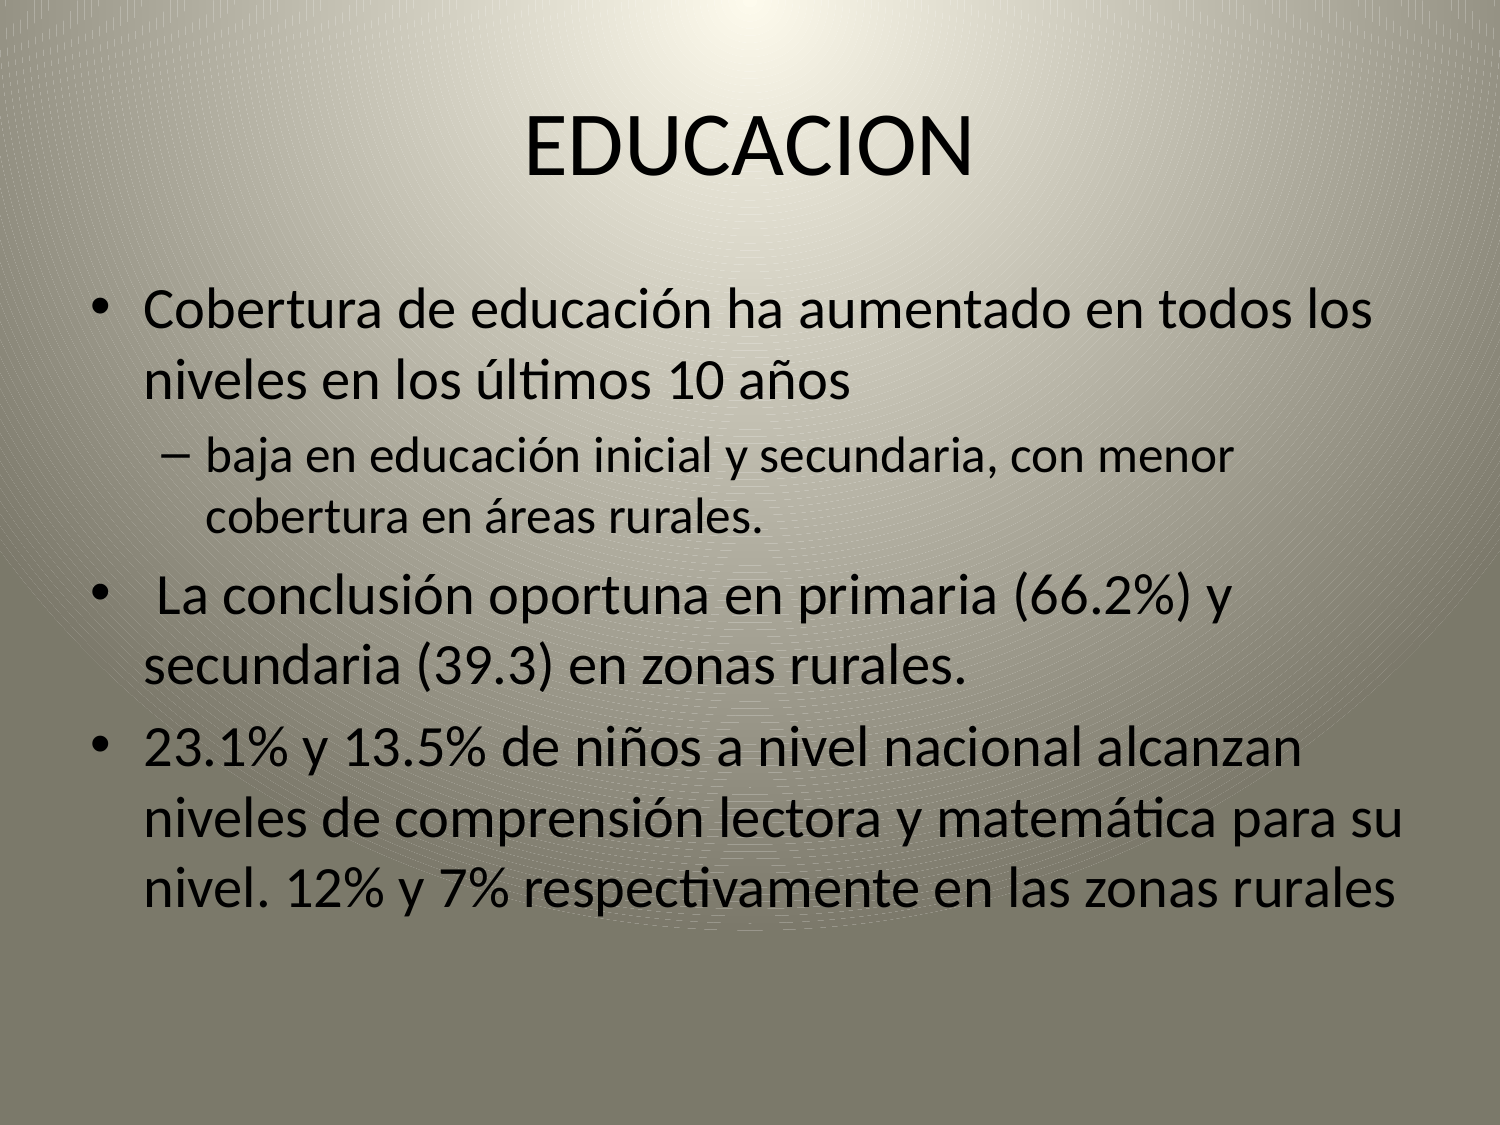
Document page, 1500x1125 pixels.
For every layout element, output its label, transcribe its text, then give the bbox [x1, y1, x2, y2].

list Cobertura de educación ha aumentado en todos los niveles en los últimos 10 años baja en educación inicial y secundaria, con menor cobertura en áreas rurales. La conclusión oportuna en primaria (66.2%) y secundaria (39.3) en zonas rurales. 23.1% y 13.5% de niños a nivel nacional alcanzan niveles de comprensión lectora y matemática para su nivel. 12% y 7% respectivamente en las zonas rurales [75, 262, 1425, 1005]
title EDUCACION [75, 45, 1425, 233]
